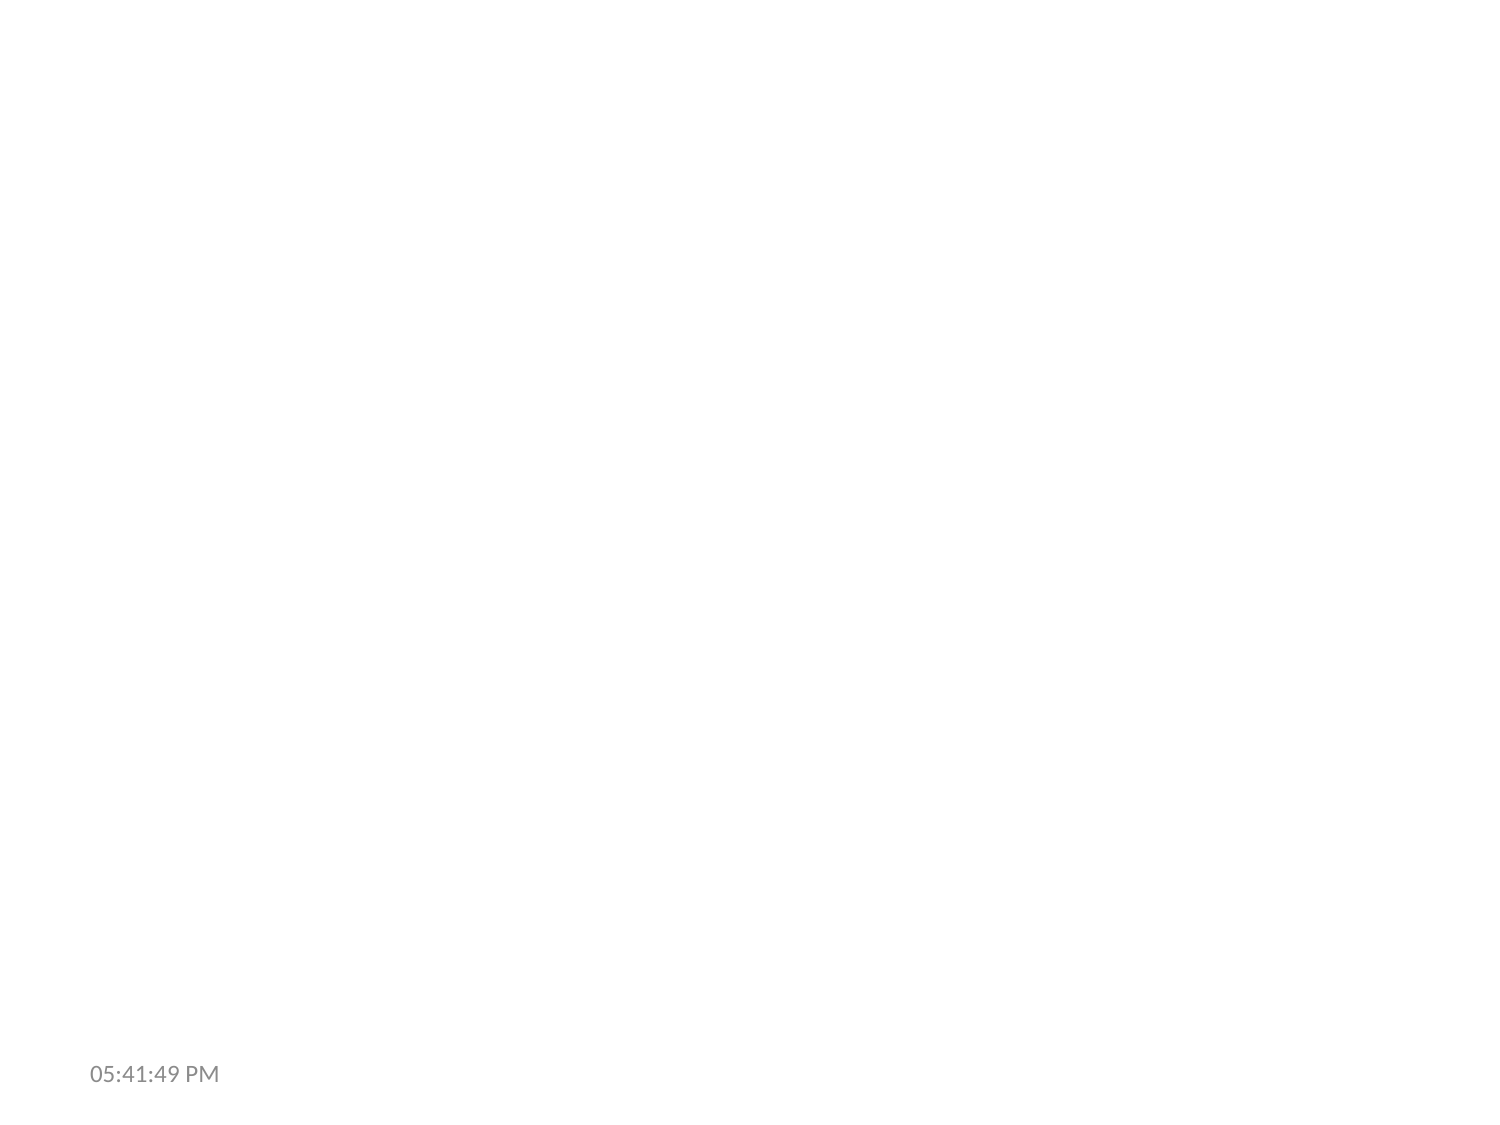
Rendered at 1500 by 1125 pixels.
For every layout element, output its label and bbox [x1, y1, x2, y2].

slide_number [75, 1042, 425, 1103]
